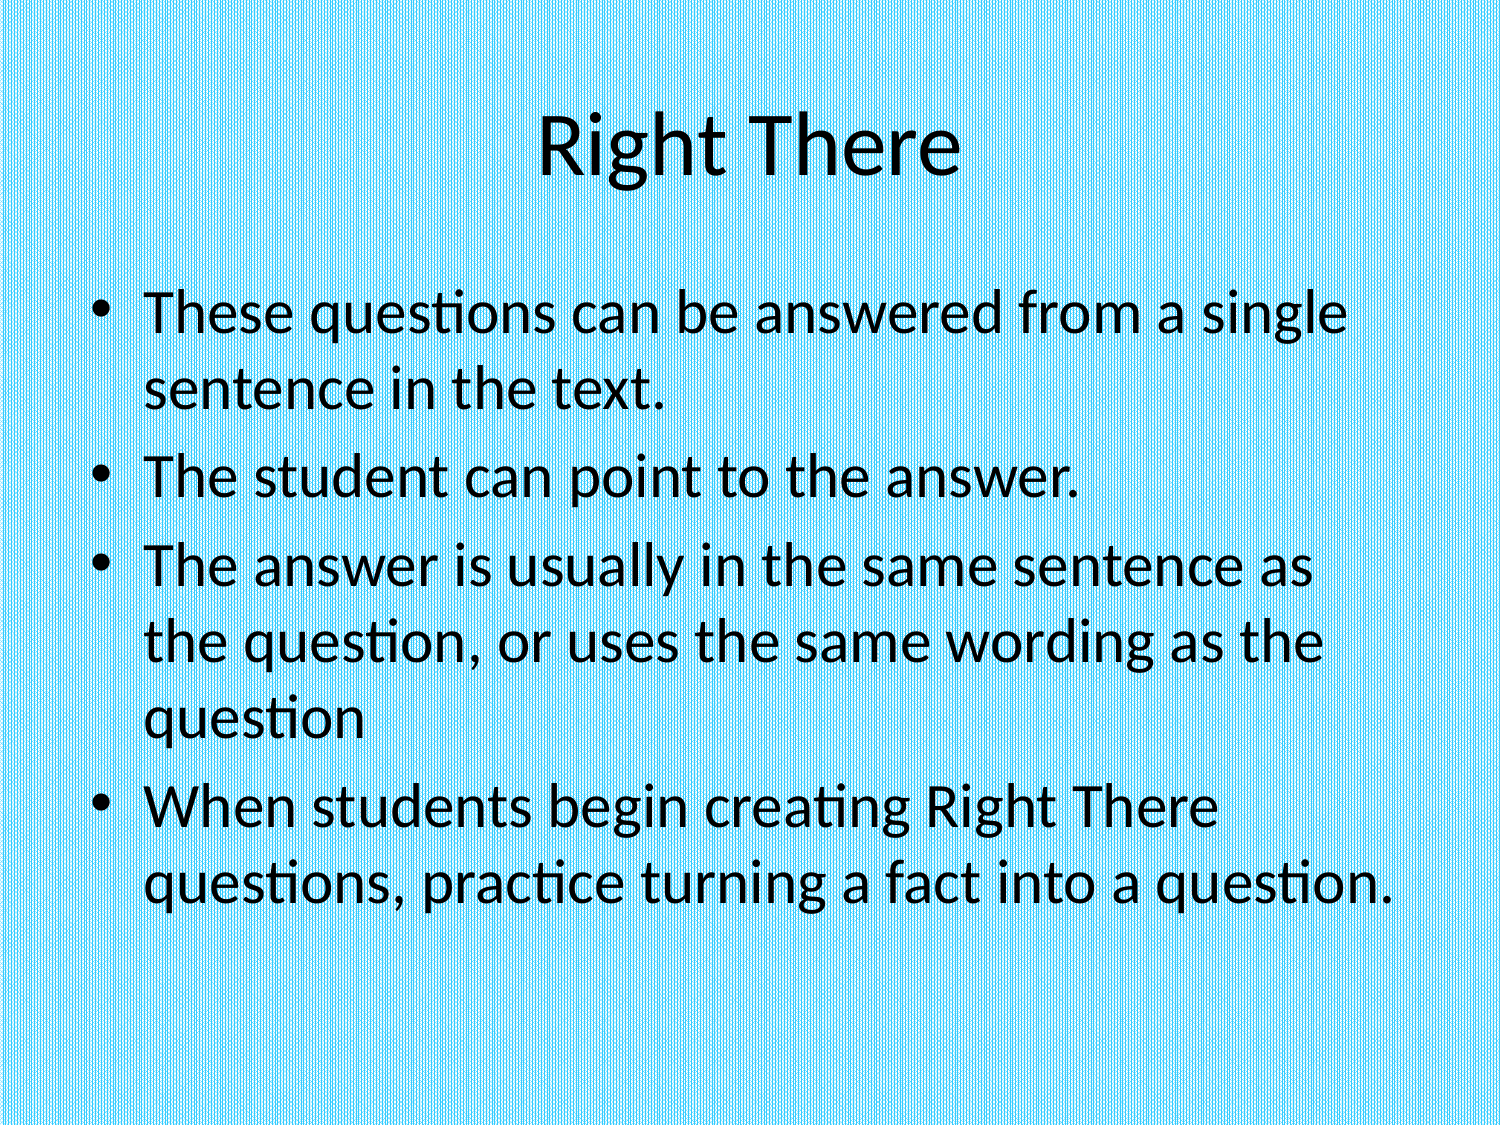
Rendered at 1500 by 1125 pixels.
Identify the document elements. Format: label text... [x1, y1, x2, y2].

title Right There [75, 45, 1425, 233]
list These questions can be answered from a single sentence in the text. The student can point to the answer. The answer is usually in the same sentence as the question, or uses the same wording as the question When students begin creating Right There questions, practice turning a fact into a question. [75, 262, 1425, 1005]
